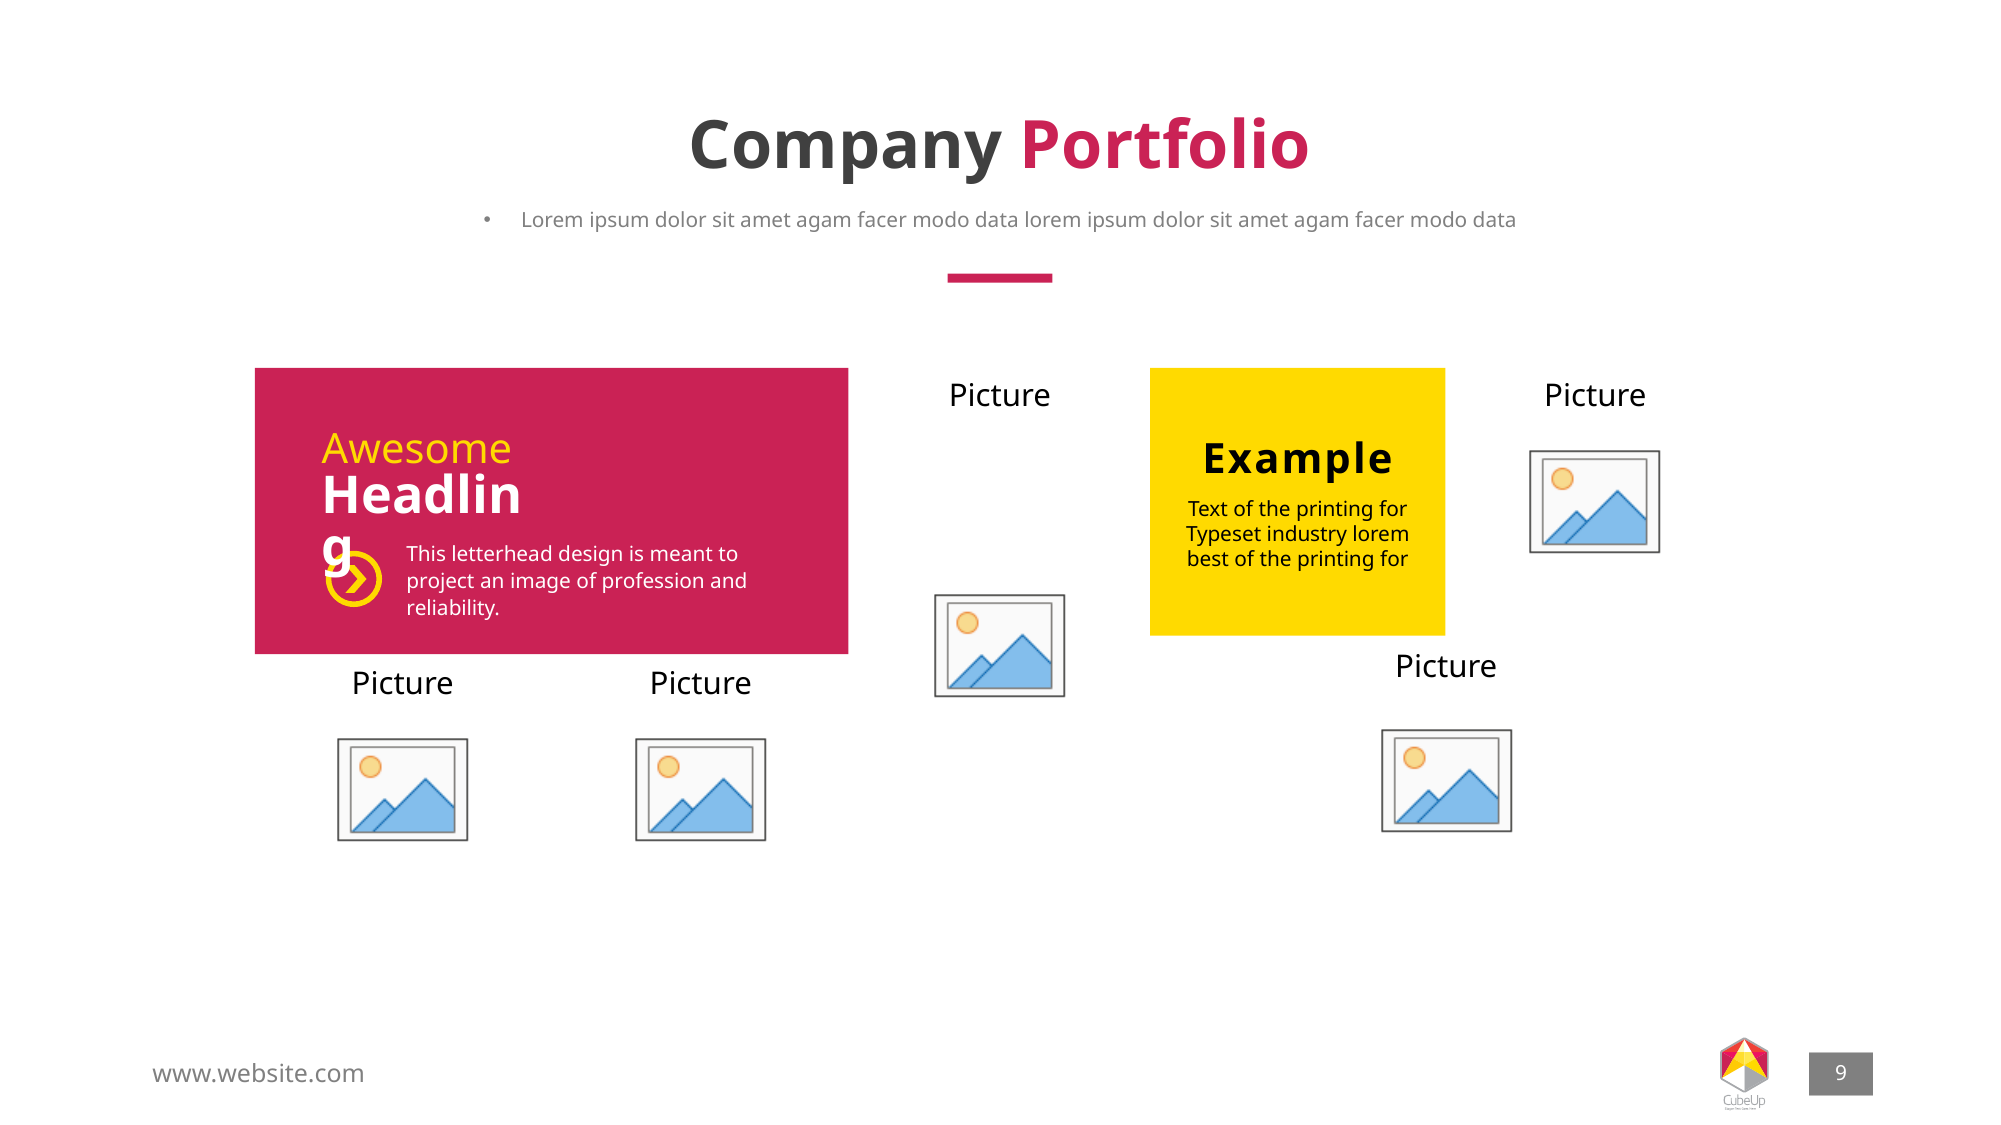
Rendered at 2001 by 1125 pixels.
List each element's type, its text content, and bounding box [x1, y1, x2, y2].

picture [1150, 638, 1744, 924]
slide_number 9 [1809, 1052, 1873, 1096]
text_box [254, 367, 849, 655]
list Lorem ipsum dolor sit amet agam facer modo data lorem ipsum dolor sit amet agam facer modo data [137, 202, 1863, 246]
picture [852, 367, 1148, 924]
text_box [947, 273, 1053, 284]
picture [255, 656, 551, 924]
title Company Portfolio [137, 96, 1863, 198]
picture [1447, 367, 1743, 636]
slide_number www.website.com [137, 1042, 391, 1103]
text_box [306, 412, 797, 610]
picture [553, 656, 849, 924]
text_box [1167, 424, 1428, 580]
text_box [1149, 367, 1446, 637]
